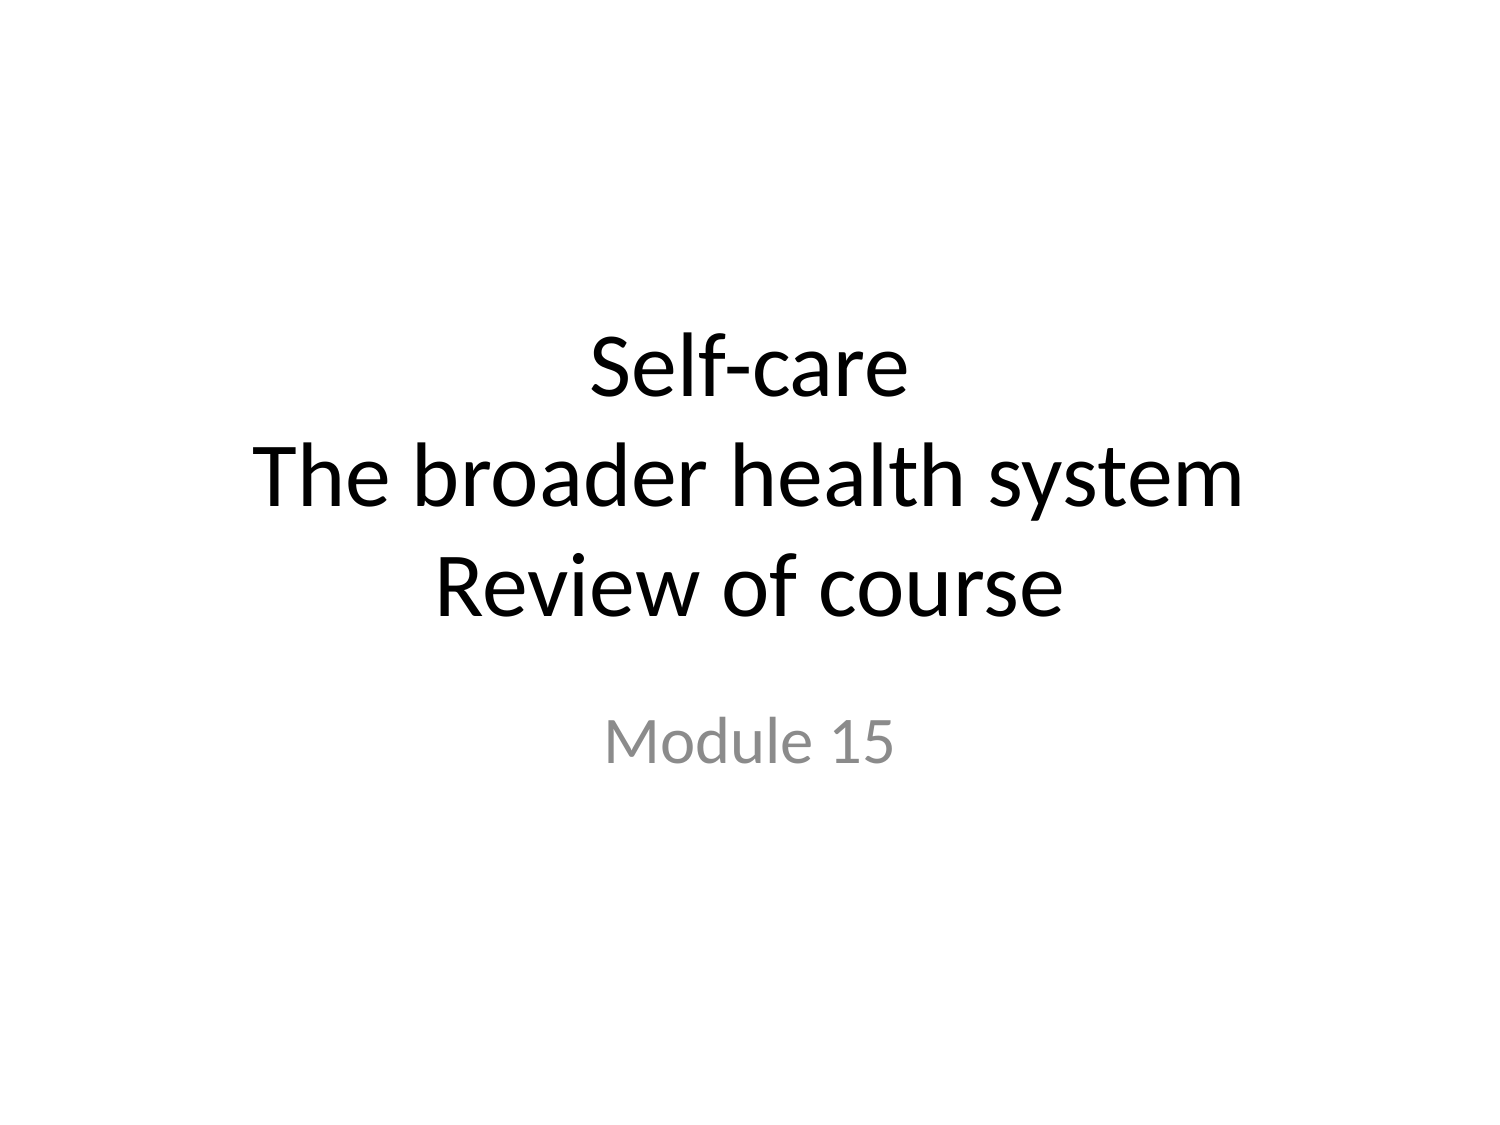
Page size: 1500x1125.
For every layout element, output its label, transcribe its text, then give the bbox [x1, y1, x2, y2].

subtitle Module 15 [225, 689, 1275, 977]
title Self-care The broader health system Review of course [112, 349, 1388, 591]
